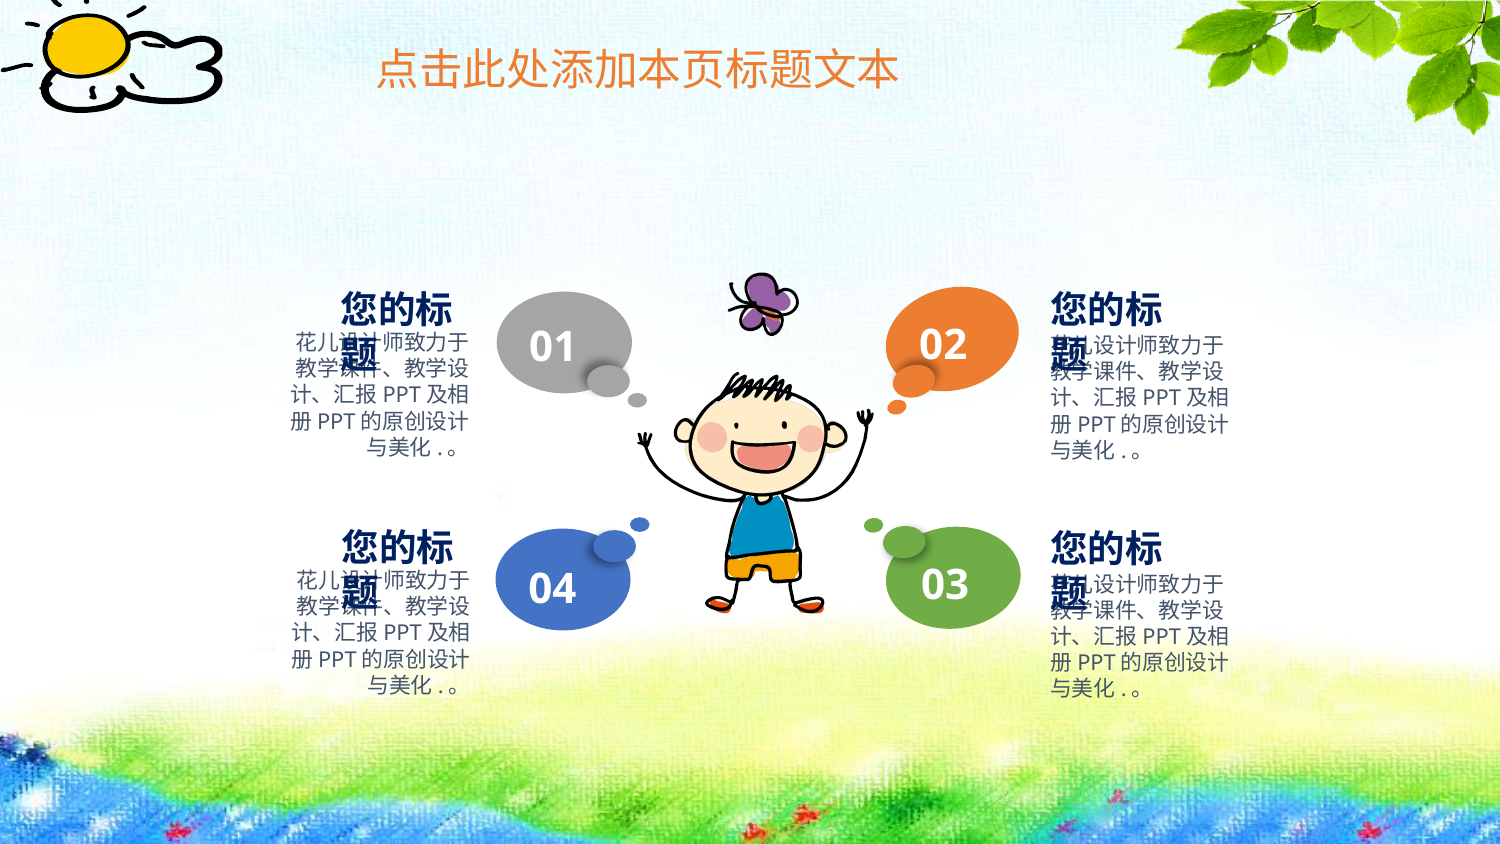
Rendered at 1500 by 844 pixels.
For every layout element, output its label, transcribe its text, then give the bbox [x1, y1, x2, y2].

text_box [884, 288, 1051, 415]
text_box 花儿设计师致力于教学课件、教学设计、汇报PPT及相册PPT的原创设计与美化.。 [260, 559, 486, 705]
text_box 您的标题 [326, 516, 496, 622]
text_box 您的标题 [325, 279, 495, 384]
text_box 花儿设计师致力于教学课件、教学设计、汇报PPT及相册PPT的原创设计与美化.。 [259, 321, 485, 468]
text_box 点击此处添加本页标题文本 [360, 34, 972, 102]
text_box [495, 517, 654, 631]
text_box 您的标题 [1035, 278, 1204, 384]
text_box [863, 517, 1056, 629]
picture [0, 0, 1500, 844]
text_box 您的标题 [1056, 517, 1204, 623]
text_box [496, 291, 647, 430]
text_box 花儿设计师致力于教学课件、教学设计、汇报PPT及相册PPT的原创设计与美化.。 [1035, 562, 1261, 709]
text_box 花儿设计师致力于教学课件、教学设计、汇报PPT及相册PPT的原创设计与美化.。 [1035, 324, 1261, 471]
